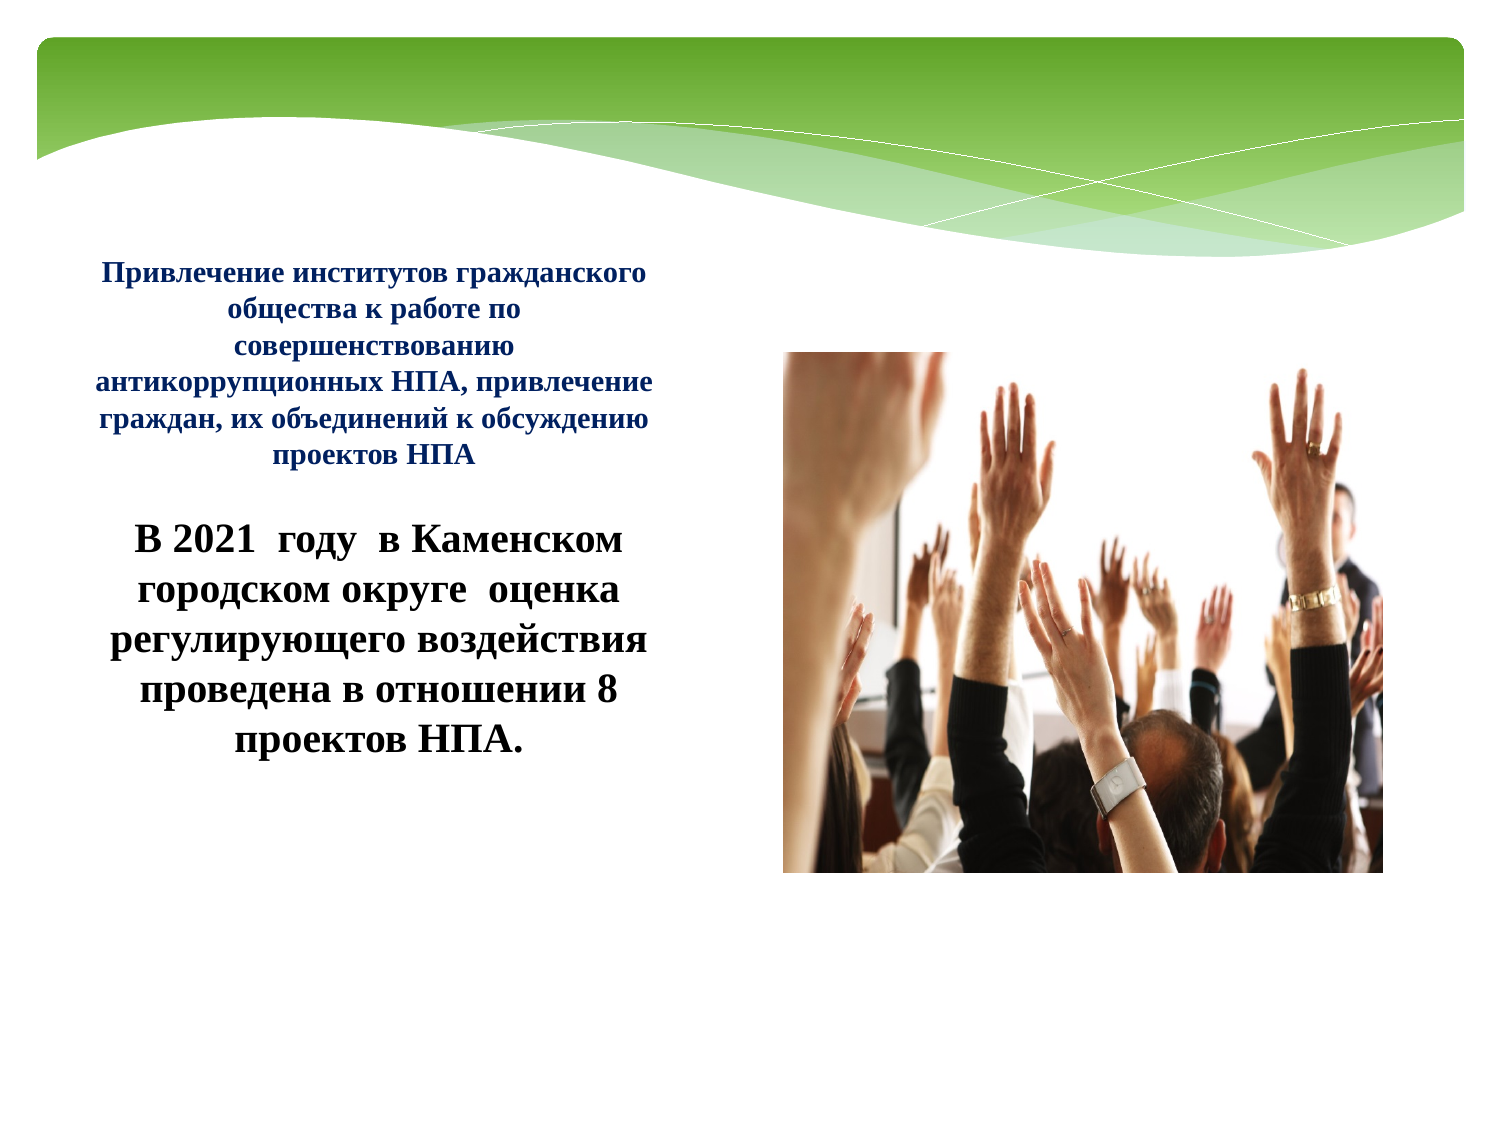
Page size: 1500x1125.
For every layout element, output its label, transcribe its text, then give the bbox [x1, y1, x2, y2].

list В 2021 году в Каменском городском округе оценка регулирующего воздействия проведена в отношении 8 проектов НПА. [81, 503, 677, 894]
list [783, 352, 1384, 873]
title Привлечение институтов гражданского общества к работе по совершенствованию антикоррупционных НПА, привлечение граждан, их объединений к обсуждению проектов НПА [76, 90, 672, 516]
